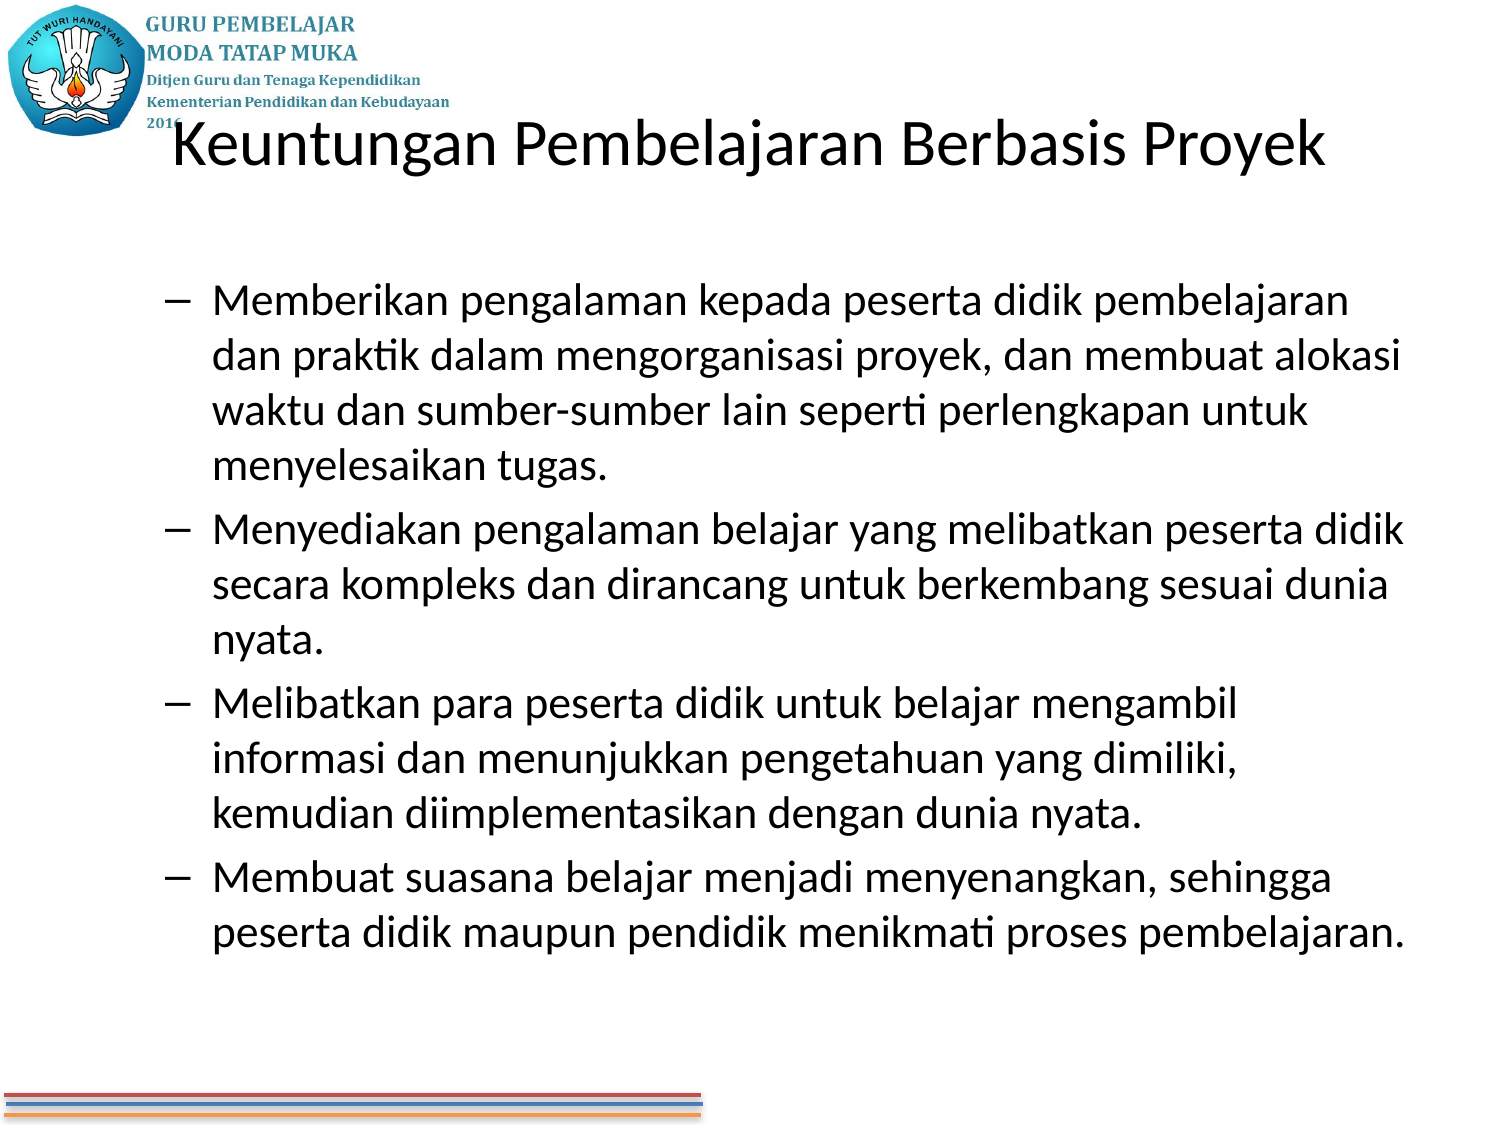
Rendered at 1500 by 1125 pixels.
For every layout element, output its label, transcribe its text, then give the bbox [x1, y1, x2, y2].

list Memberikan pengalaman kepada peserta didik pembelajaran dan praktik dalam mengorganisasi proyek, dan membuat alokasi waktu dan sumber-sumber lain seperti perlengkapan untuk menyelesaikan tugas. Menyediakan pengalaman belajar yang melibatkan peserta didik secara kompleks dan dirancang untuk berkembang sesuai dunia nyata. Melibatkan para peserta didik untuk belajar mengambil informasi dan menunjukkan pengetahuan yang dimiliki, kemudian diimplementasikan dengan dunia nyata. Membuat suasana belajar menjadi menyenangkan, sehingga peserta didik maupun pendidik menikmati proses pembelajaran. [75, 262, 1425, 1005]
picture [4, 0, 455, 139]
title Keuntungan Pembelajaran Berbasis Proyek [75, 45, 1425, 233]
